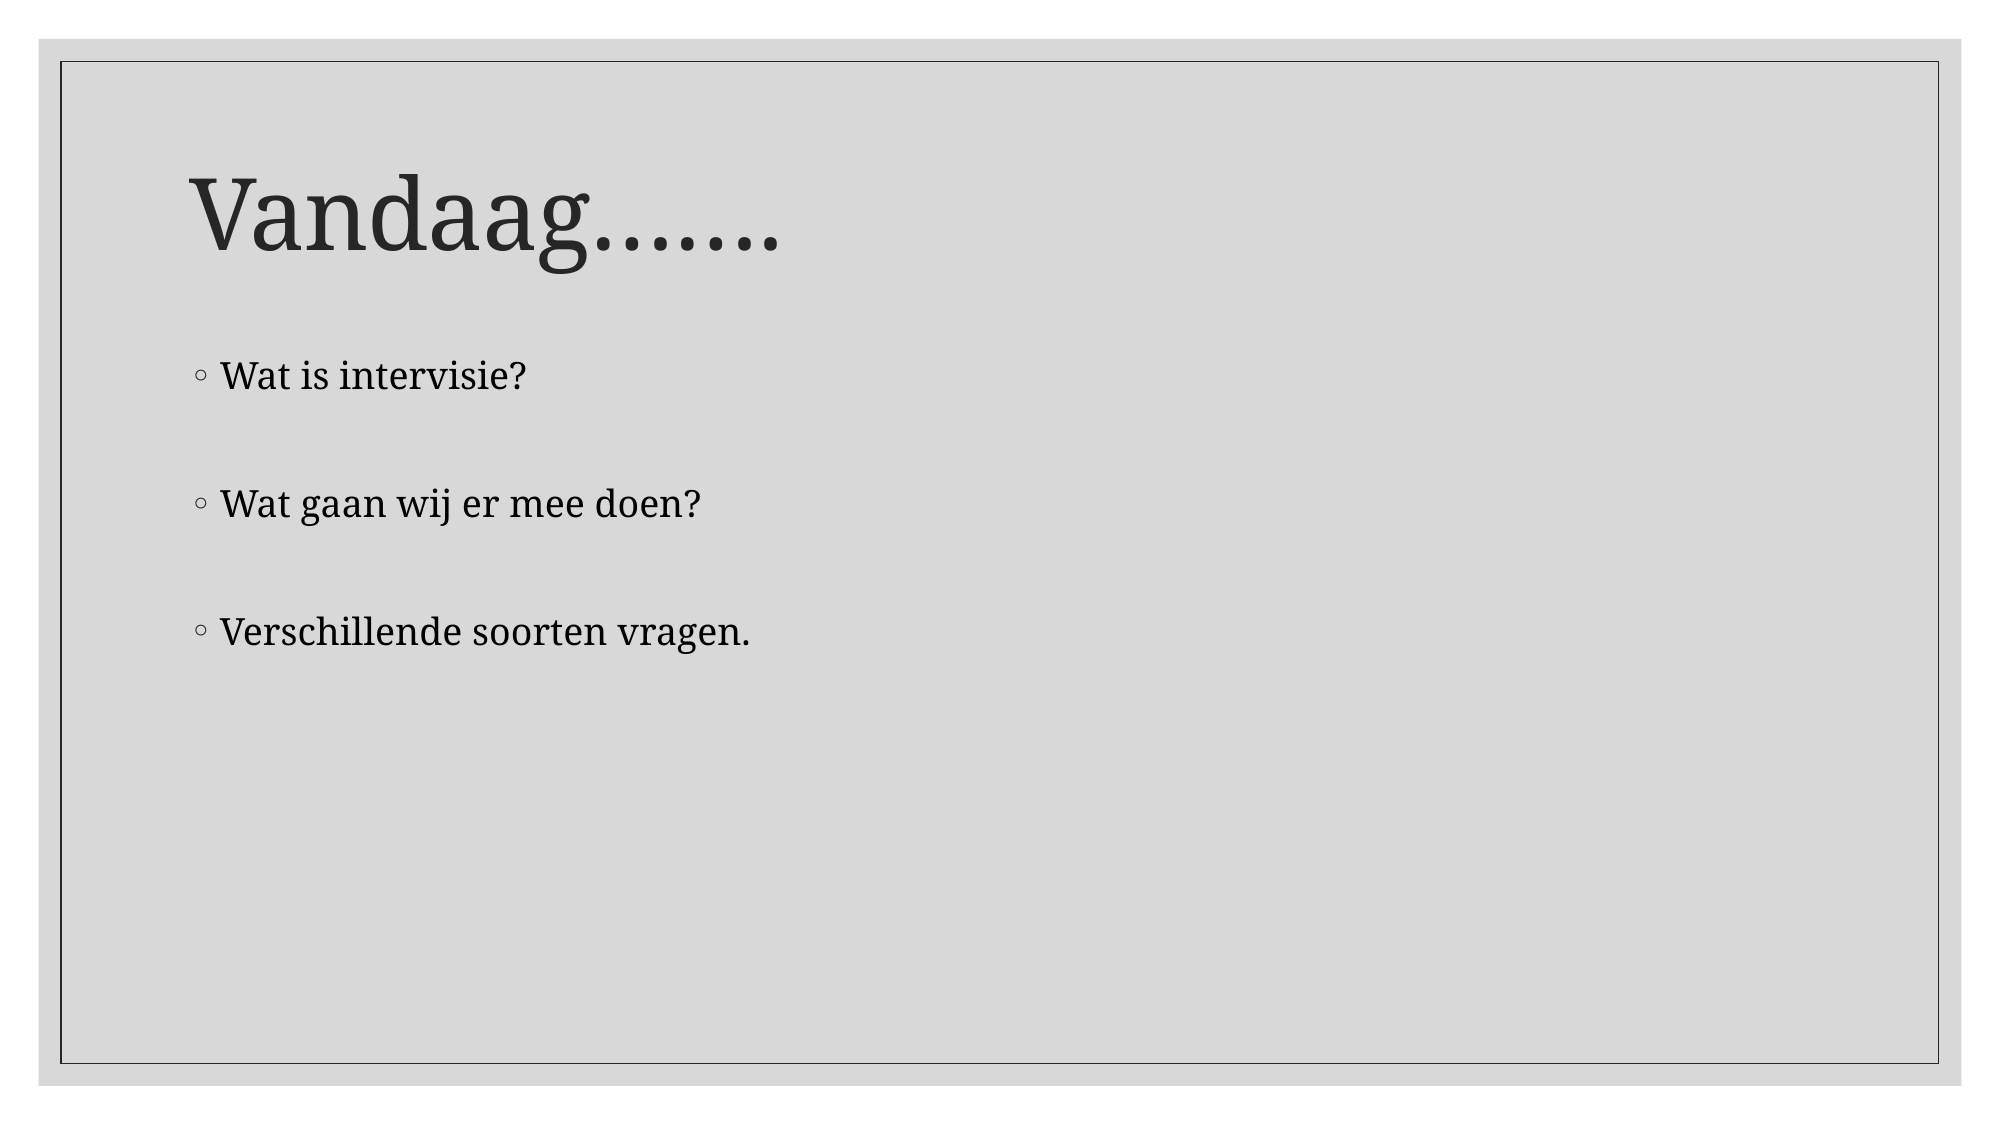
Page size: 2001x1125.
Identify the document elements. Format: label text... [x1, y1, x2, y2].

list Wat is intervisie? Wat gaan wij er mee doen? Verschillende soorten vragen. [174, 345, 1825, 977]
title Vandaag……. [174, 105, 1825, 331]
